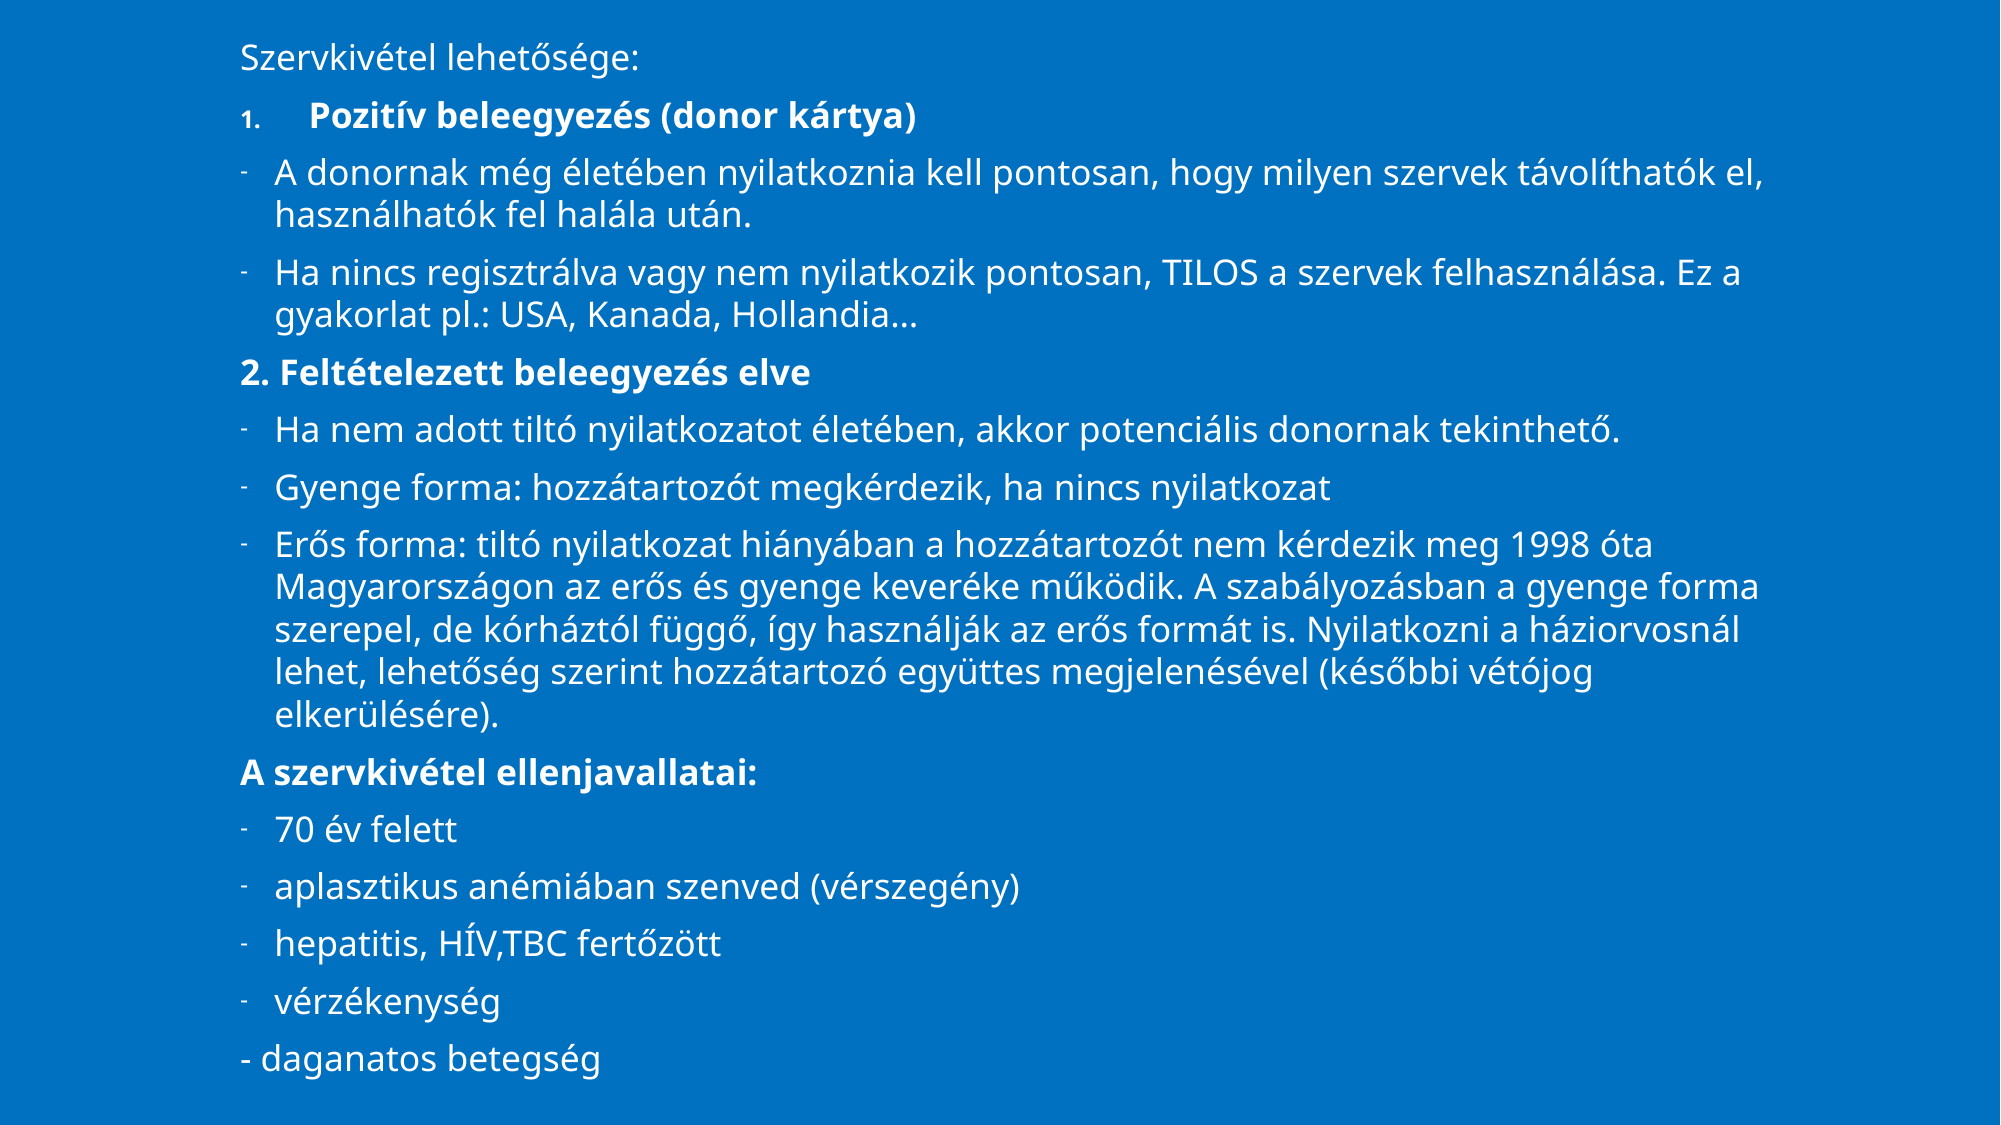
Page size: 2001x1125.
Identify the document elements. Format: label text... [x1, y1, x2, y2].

list Szervkivétel lehetősége: Pozitív beleegyezés (donor kártya) A donornak még életében nyilatkoznia kell pontosan, hogy milyen szervek távolíthatók el, használhatók fel halála után. Ha nincs regisztrálva vagy nem nyilatkozik pontosan, TILOS a szervek felhasználása. Ez a gyakorlat pl.: USA, Kanada, Hollandia… 2. Feltételezett beleegyezés elve Ha nem adott tiltó nyilatkozatot életében, akkor potenciális donornak tekinthető. Gyenge forma: hozzátartozót megkérdezik, ha nincs nyilatkozat Erős forma: tiltó nyilatkozat hiányában a hozzátartozót nem kérdezik meg 1998 óta Magyarországon az erős és gyenge keveréke működik. A szabályozásban a gyenge forma szerepel, de kórháztól függő, így használják az erős formát is. Nyilatkozni a háziorvosnál lehet, lehetőség szerint hozzátartozó együttes megjelenésével (későbbi vétójog elkerülésére). A szervkivétel ellenjavallatai: 70 év felett aplasztikus anémiában szenved (vérszegény) hepatitis, HÍV,TBC fertőzött vérzékenység - daganatos betegség [225, 27, 1782, 1096]
